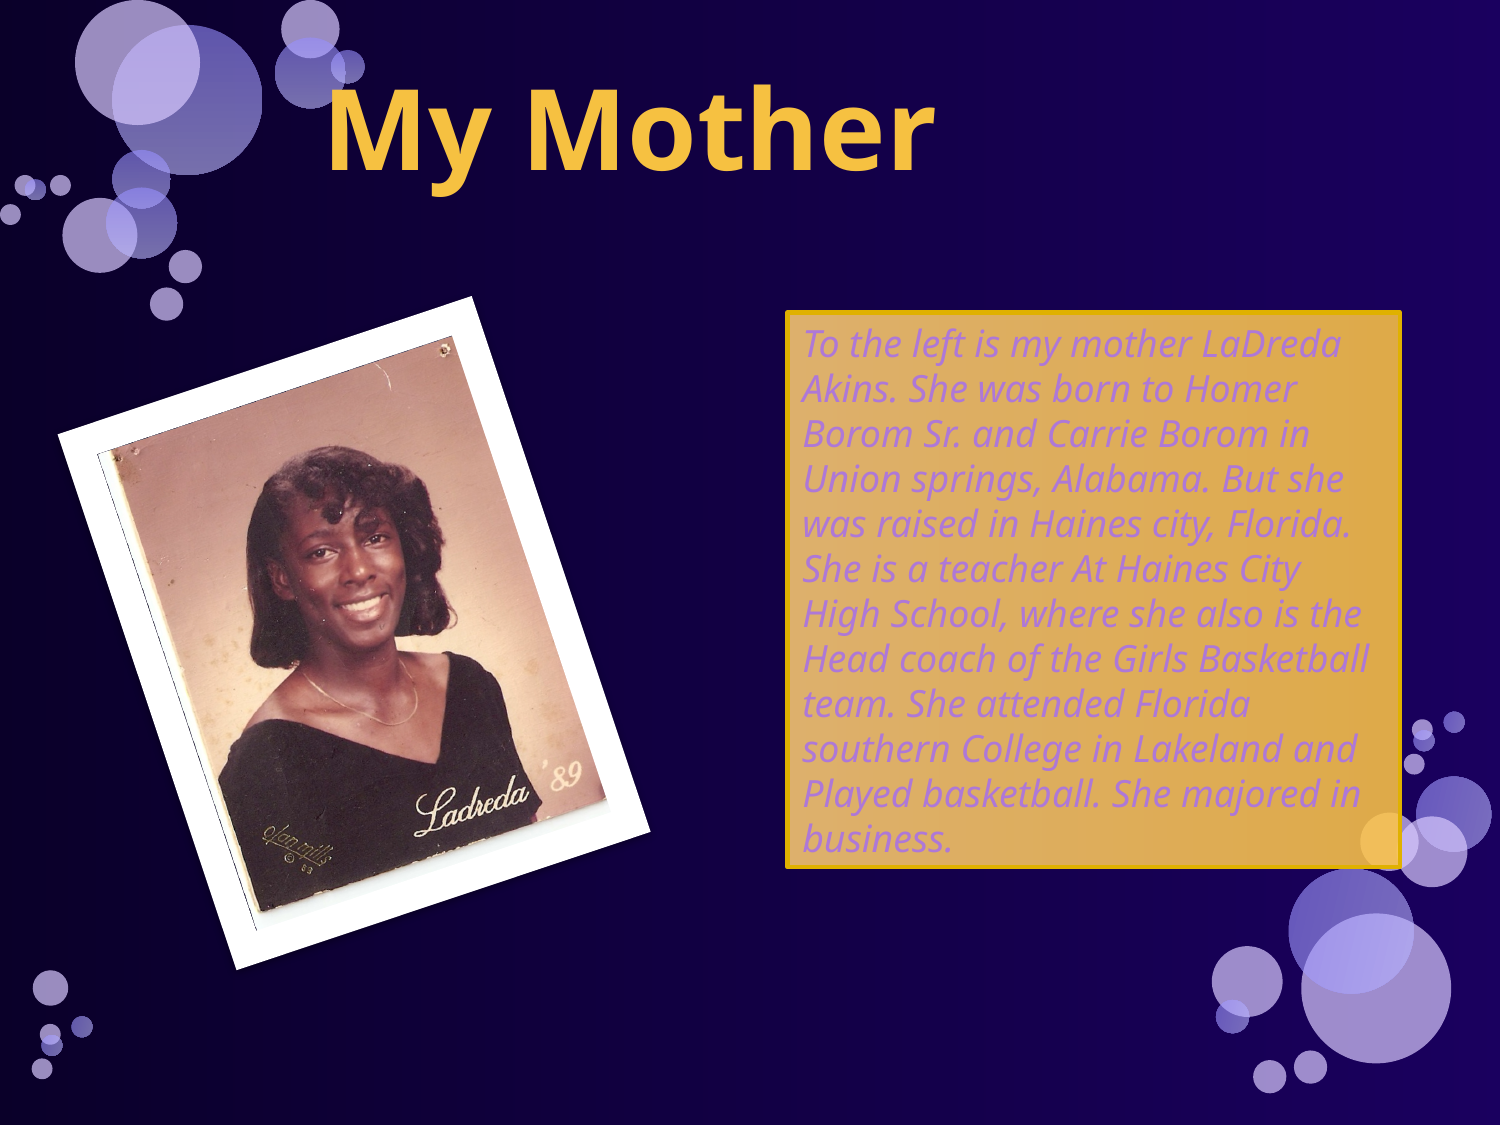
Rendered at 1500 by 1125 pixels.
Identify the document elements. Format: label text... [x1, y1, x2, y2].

text_box My Mother [307, 49, 982, 200]
text_box To the left is my mother LaDreda Akins. She was born to Homer Borom Sr. and Carrie Borom in Union springs, Alabama. But she was raised in Haines city, Florida. She is a teacher At Haines City High School, where she also is the Head coach of the Girls Basketball team. She attended Florida southern College in Lakeland and Played basketball. She majored in business. [785, 310, 1402, 869]
picture [99, 337, 610, 930]
